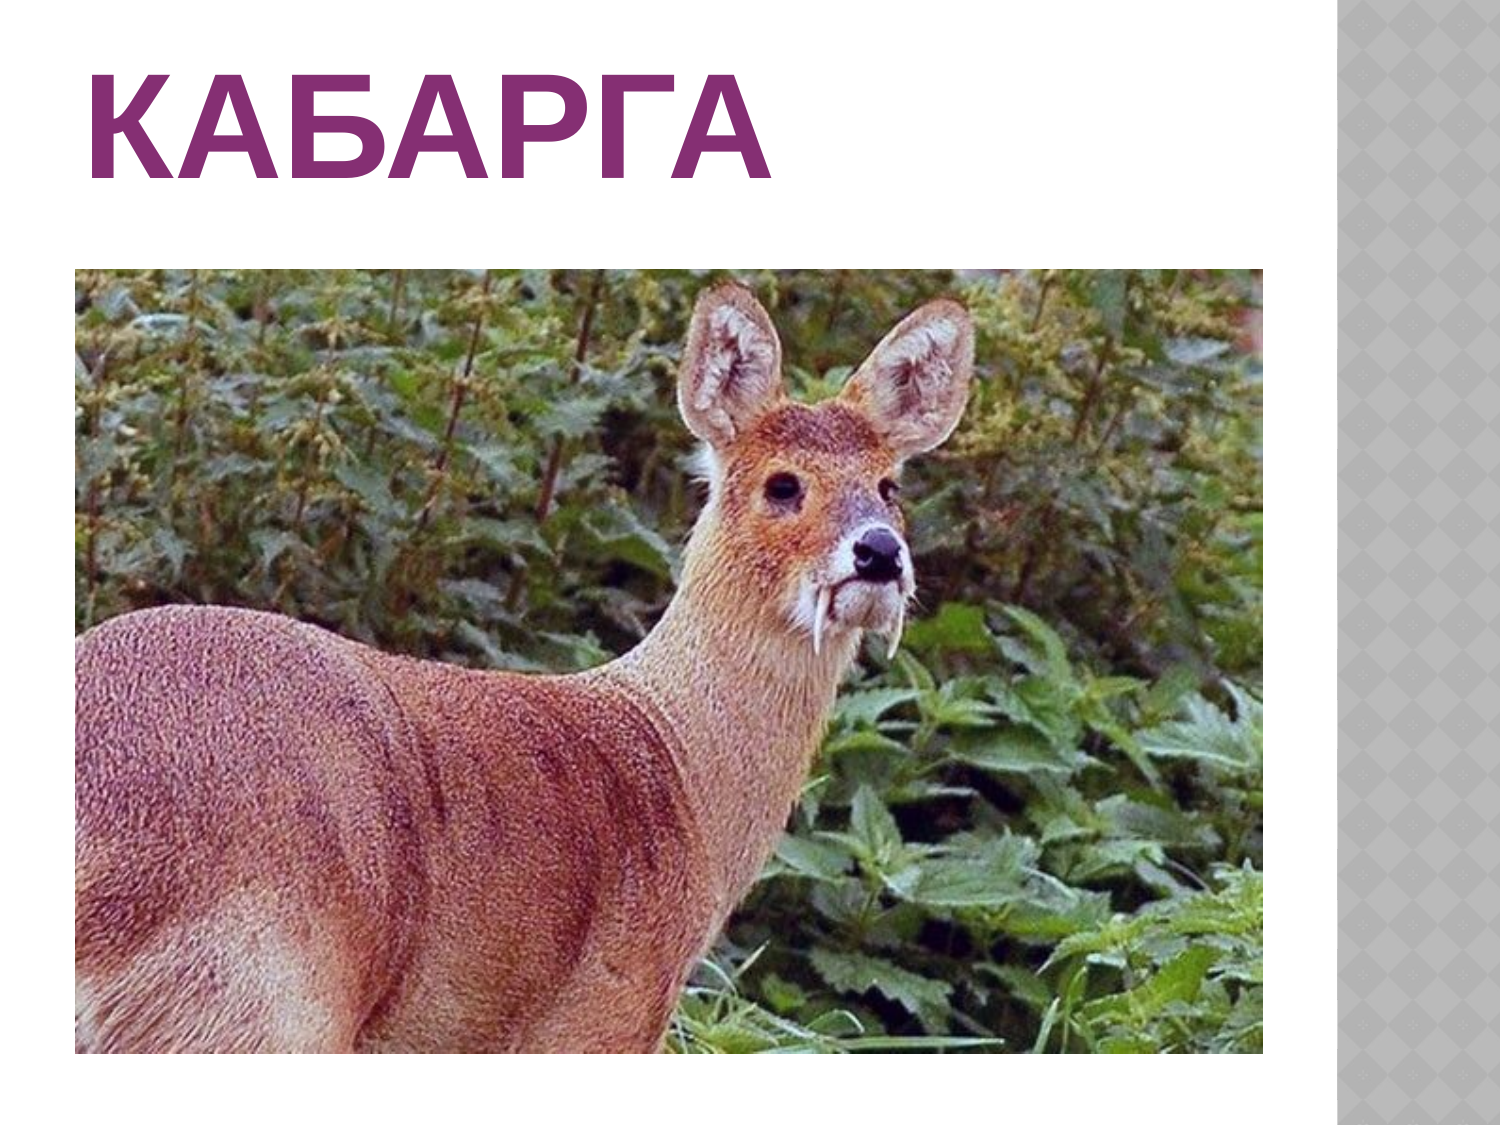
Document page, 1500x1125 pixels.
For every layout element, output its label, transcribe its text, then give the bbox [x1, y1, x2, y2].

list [74, 269, 1263, 1054]
title кабарга [75, 52, 1263, 209]
